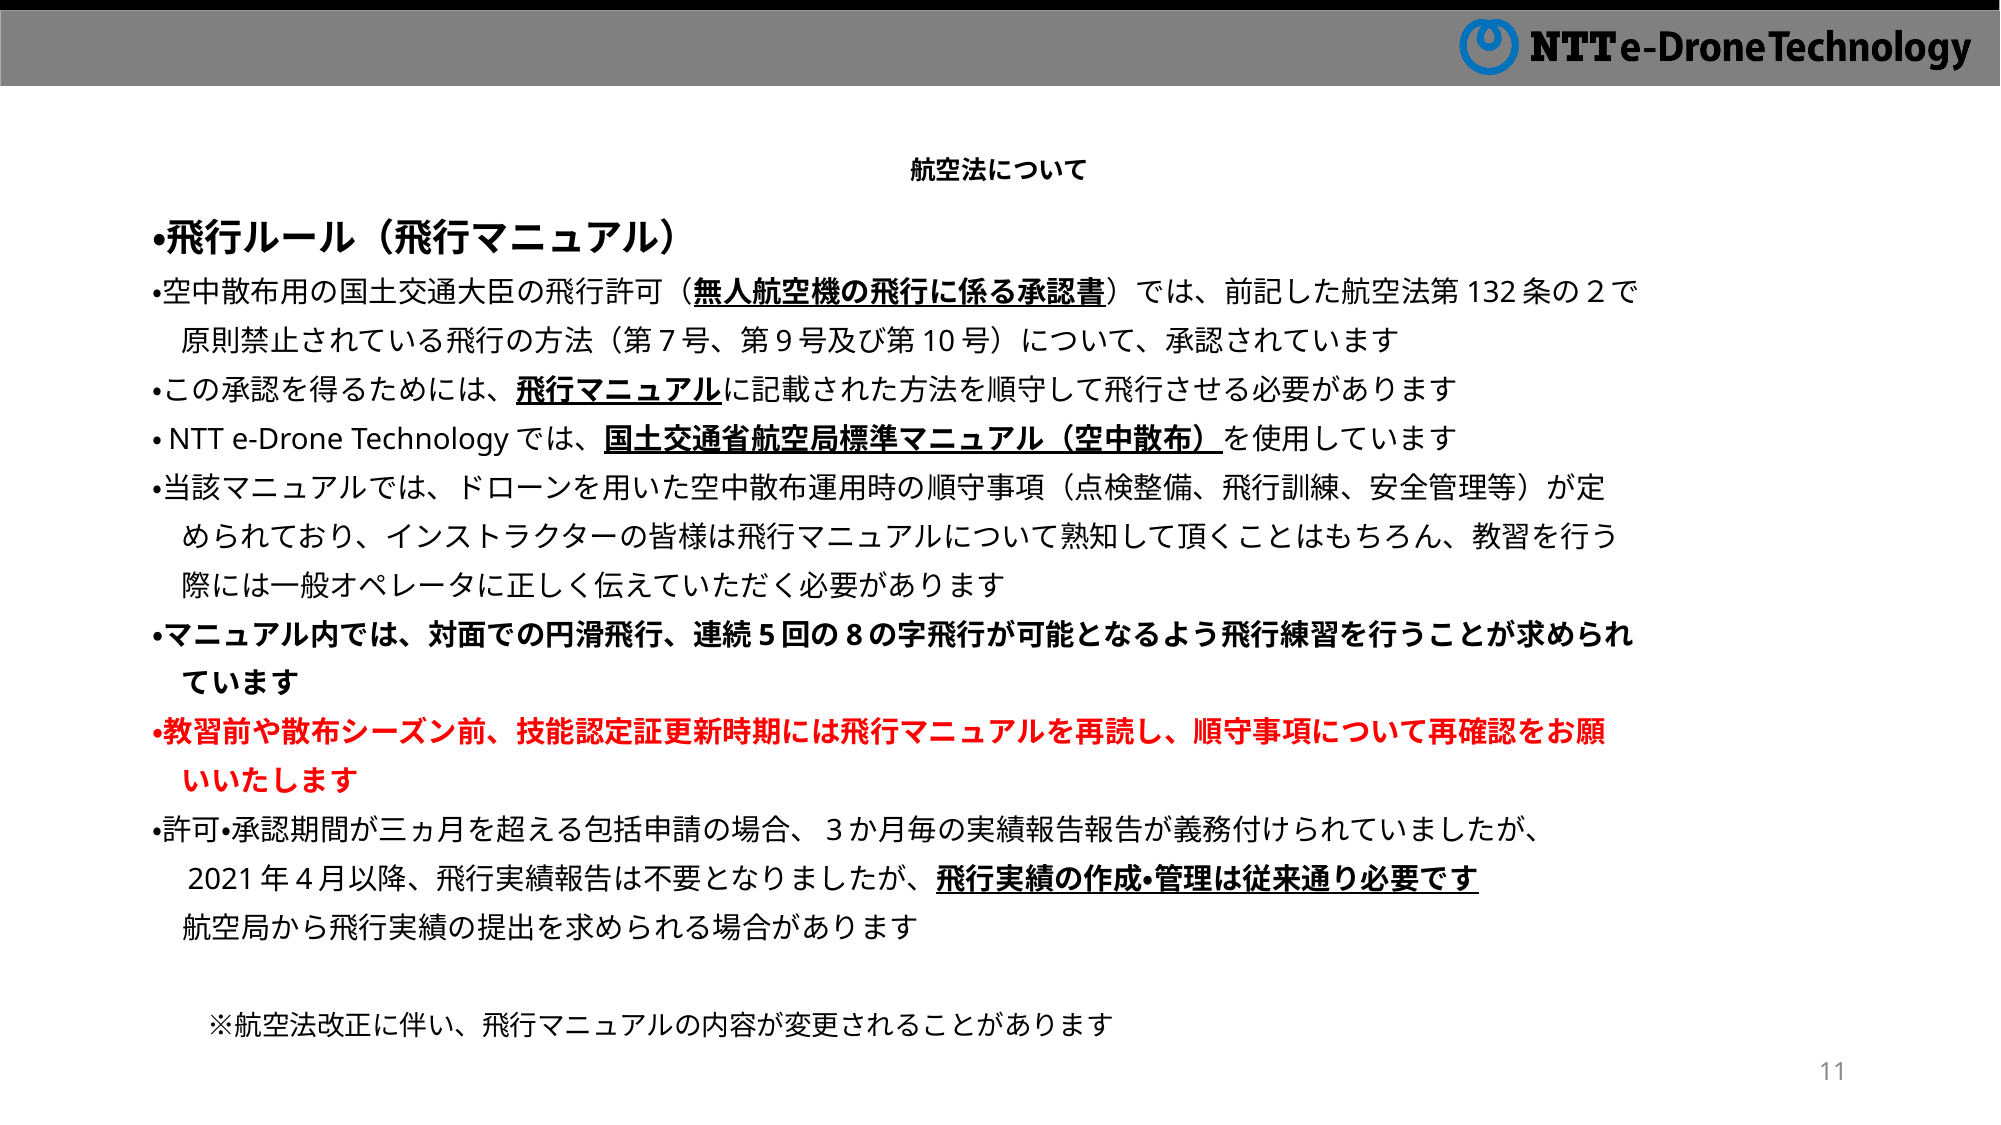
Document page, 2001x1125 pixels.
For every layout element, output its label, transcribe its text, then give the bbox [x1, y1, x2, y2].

list ・飛行ルール（飛行マニュアル） ・空中散布用の国土交通大臣の飛行許可（無人航空機の飛行に係る承認書）では、前記した航空法第132条の２で 原則禁止されている飛行の方法（第7号、第9号及び第10号）について、承認されています ・この承認を得るためには、飛行マニュアルに記載された方法を順守して飛行させる必要があります ・NTT e-Drone Technologyでは、国土交通省航空局標準マニュアル（空中散布）を使用しています ・当該マニュアルでは、ドローンを用いた空中散布運用時の順守事項（点検整備、飛行訓練、安全管理等）が定 められており、インストラクターの皆様は飛行マニュアルについて熟知して頂くことはもちろん、教習を行う 際には一般オペレータに正しく伝えていただく必要があります ・マニュアル内では、対面での円滑飛行、連続5回の8の字飛行が可能となるよう飛行練習を行うことが求められ ています ・教習前や散布シーズン前、技能認定証更新時期には飛行マニュアルを再読し、順守事項について再確認をお願 いいたします ・許可・承認期間が三ヵ月を超える包括申請の場合、3か月毎の実績報告報告が義務付けられていましたが、 2021年4月以降、飛行実績報告は不要となりましたが、飛行実績の作成・管理は従来通り必要です 航空局から飛行実績の提出を求められる場合があります ※航空法改正に伴い、飛行マニュアルの内容が変更されることがあります [137, 225, 1863, 1056]
picture [1430, 0, 2000, 96]
text_box [0, 0, 1430, 11]
text_box [0, 11, 1430, 87]
slide_number 11 [1412, 1042, 1863, 1103]
title 航空法について [137, 149, 1863, 225]
